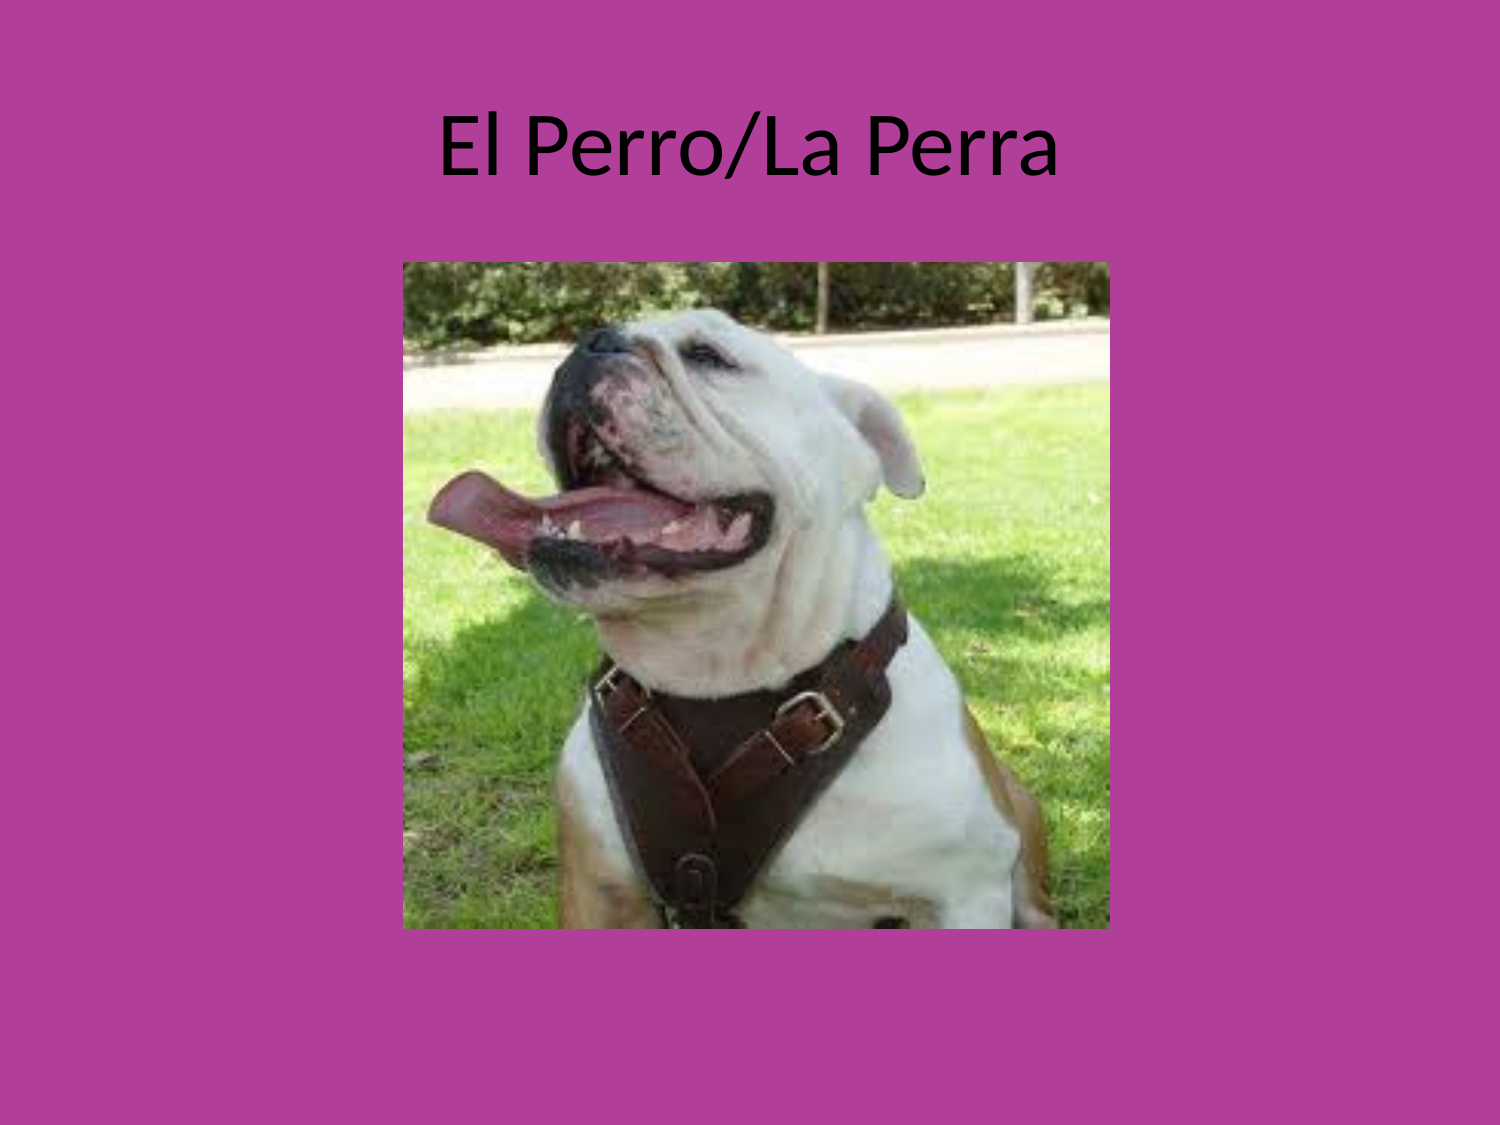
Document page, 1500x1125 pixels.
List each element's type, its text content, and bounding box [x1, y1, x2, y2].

title El Perro/La Perra [75, 45, 1425, 233]
picture [403, 262, 1110, 929]
